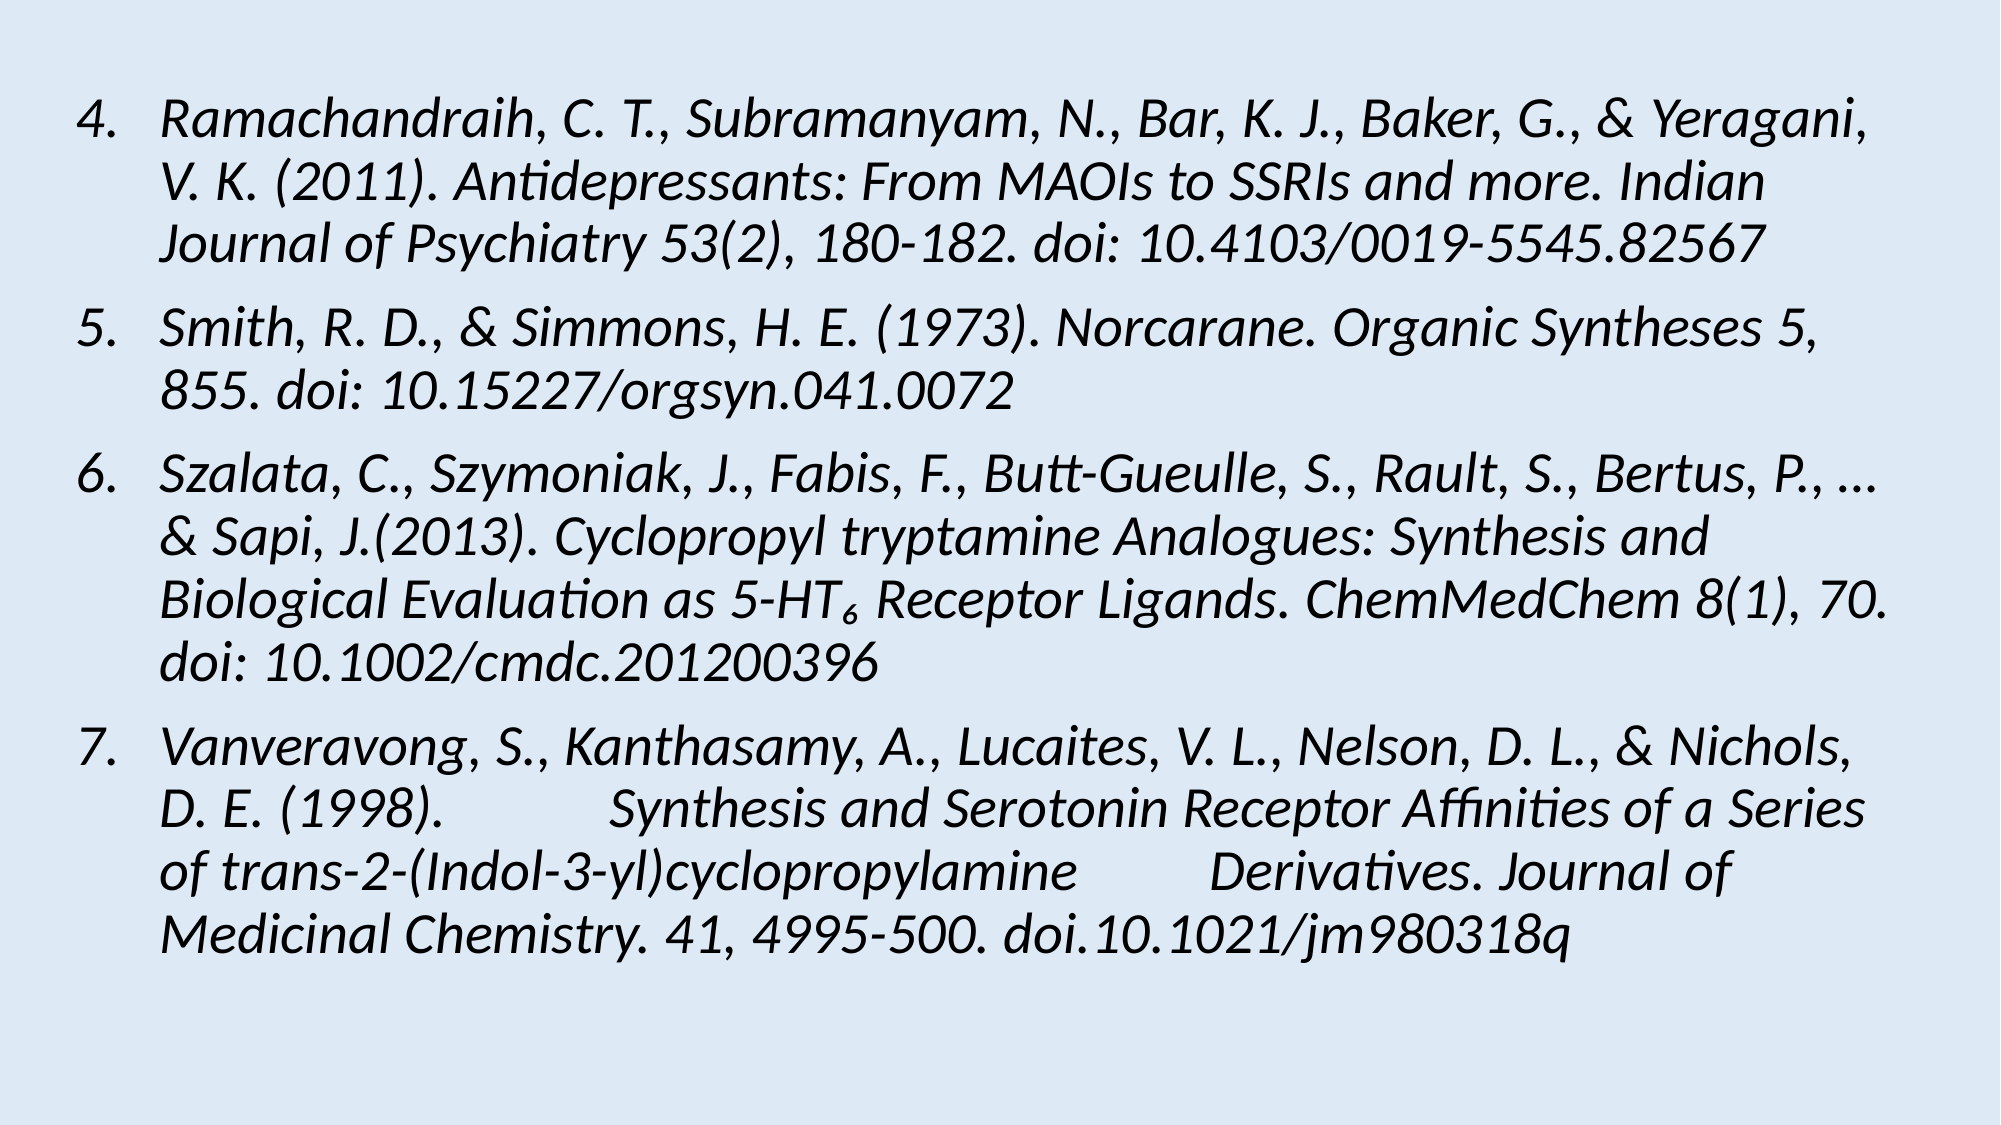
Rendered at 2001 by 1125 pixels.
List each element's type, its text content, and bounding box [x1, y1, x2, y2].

list Ramachandraih, C. T., Subramanyam, N., Bar, K. J., Baker, G., & Yeragani, V. K. (2011). Antidepressants: From MAOIs to SSRIs and more. Indian Journal of Psychiatry 53(2), 180-182. doi: 10.4103/0019-5545.82567 Smith, R. D., & Simmons, H. E. (1973). Norcarane. Organic Syntheses 5, 855. doi: 10.15227/orgsyn.041.0072 Szalata, C., Szymoniak, J., Fabis, F., Butt-Gueulle, S., Rault, S., Bertus, P., … & Sapi, J.(2013). Cyclopropyl tryptamine Analogues: Synthesis and Biological Evaluation as 5-HT₆ Receptor Ligands. ChemMedChem 8(1), 70. doi: 10.1002/cmdc.201200396 Vanveravong, S., Kanthasamy, A., Lucaites, V. L., Nelson, D. L., & Nichols, D. E. (1998). Synthesis and Serotonin Receptor Affinities of a Series of trans-2-(Indol-3-yl)cyclopropylamine Derivatives. Journal of Medicinal Chemistry. 41, 4995-500. doi.10.1021/jm980318q [60, 79, 1909, 1009]
